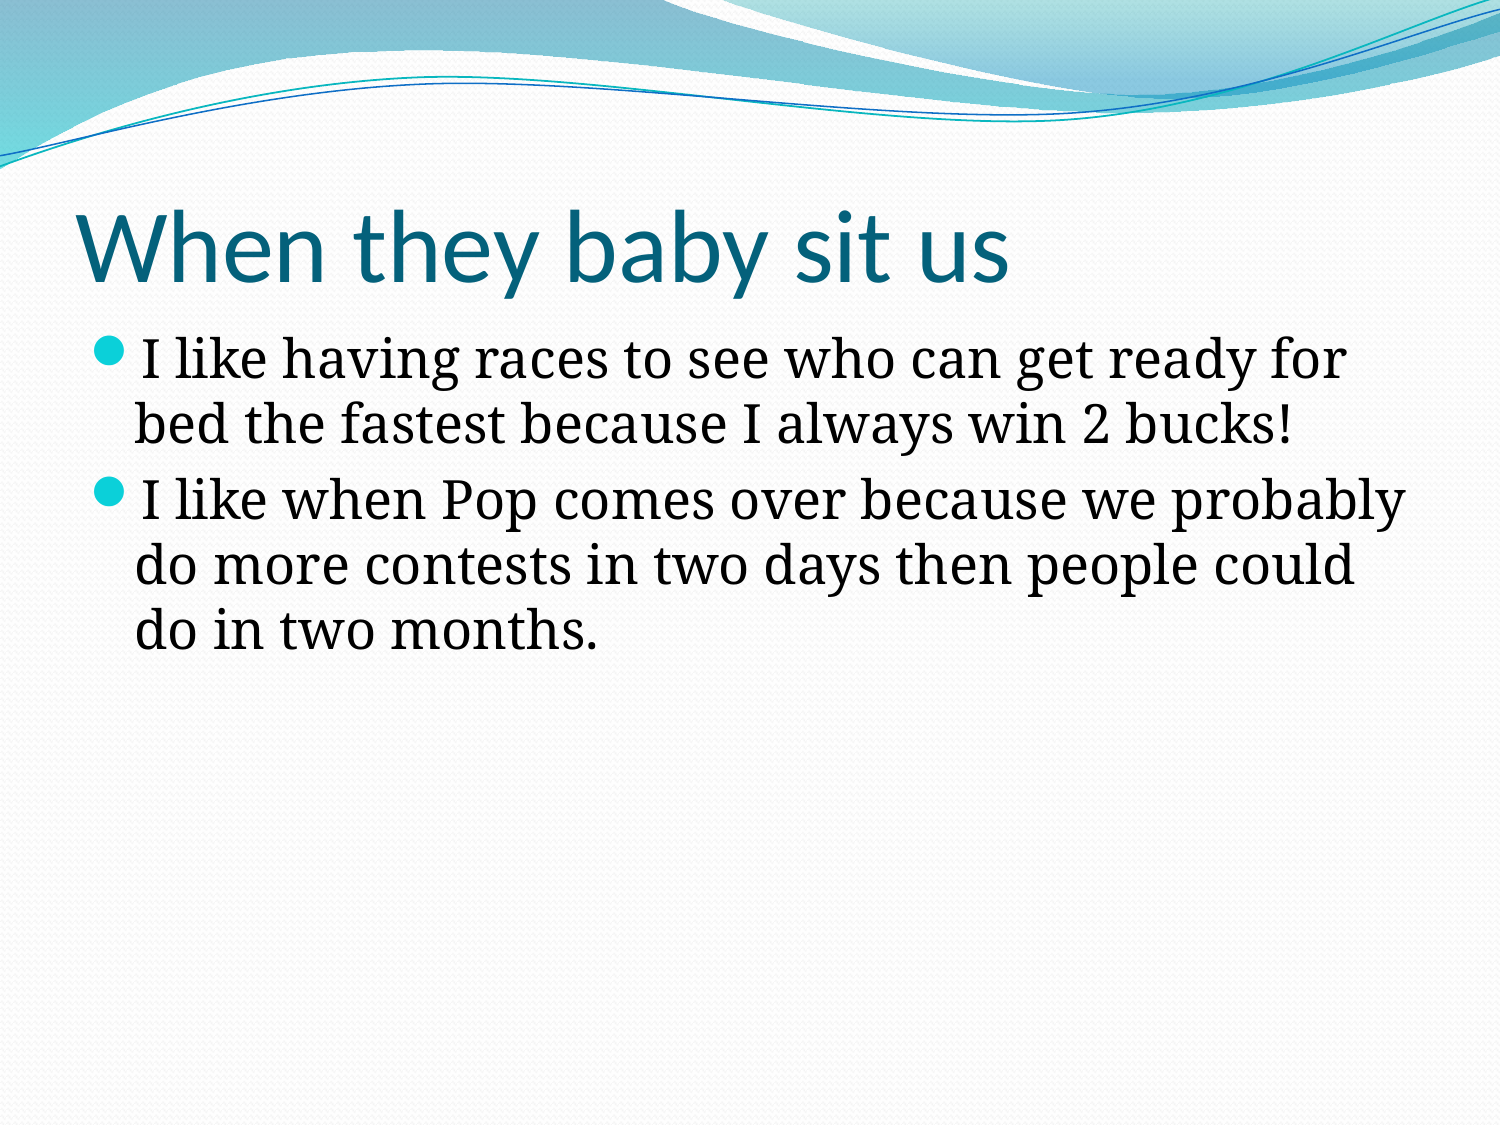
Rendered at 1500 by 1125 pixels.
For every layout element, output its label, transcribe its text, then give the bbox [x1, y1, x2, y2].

title When they baby sit us [75, 115, 1425, 303]
list I like having races to see who can get ready for bed the fastest because I always win 2 bucks! I like when Pop comes over because we probably do more contests in two days then people could do in two months. [75, 317, 1425, 1038]
